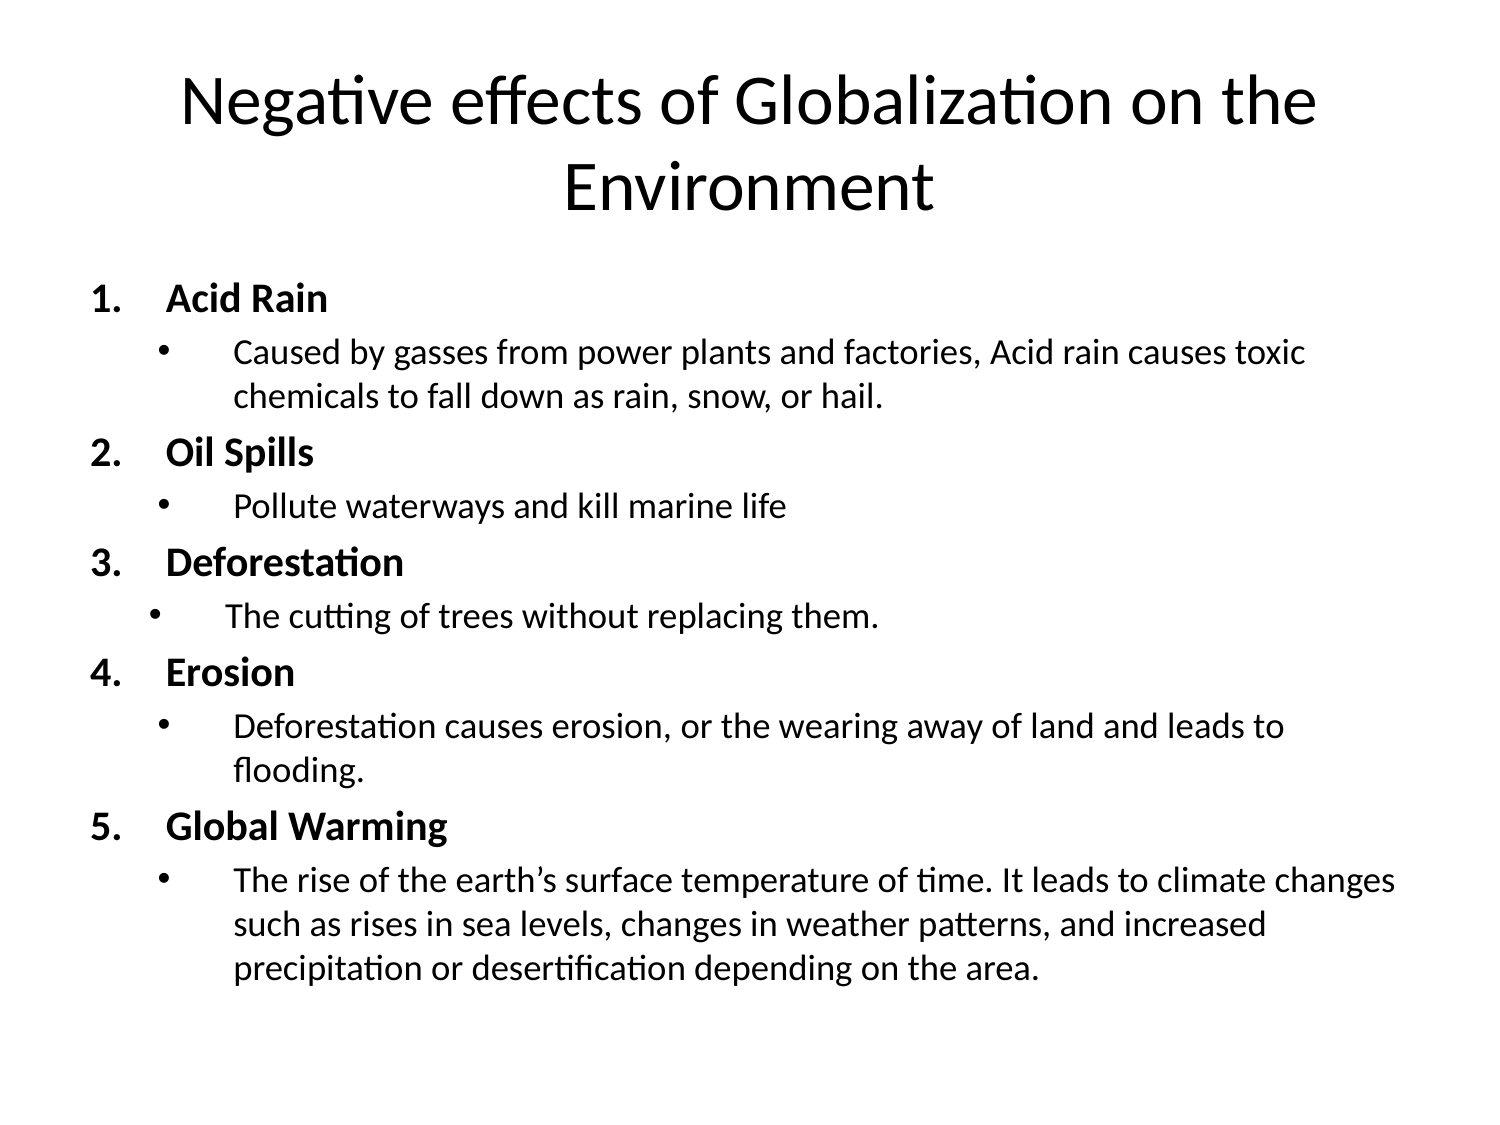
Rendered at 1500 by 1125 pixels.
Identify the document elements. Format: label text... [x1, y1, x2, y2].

list Acid Rain Caused by gasses from power plants and factories, Acid rain causes toxic chemicals to fall down as rain, snow, or hail. Oil Spills Pollute waterways and kill marine life Deforestation The cutting of trees without replacing them. Erosion Deforestation causes erosion, or the wearing away of land and leads to flooding. Global Warming The rise of the earth’s surface temperature of time. It leads to climate changes such as rises in sea levels, changes in weather patterns, and increased precipitation or desertification depending on the area. [75, 262, 1425, 1005]
title Negative effects of Globalization on the Environment [75, 45, 1425, 233]
